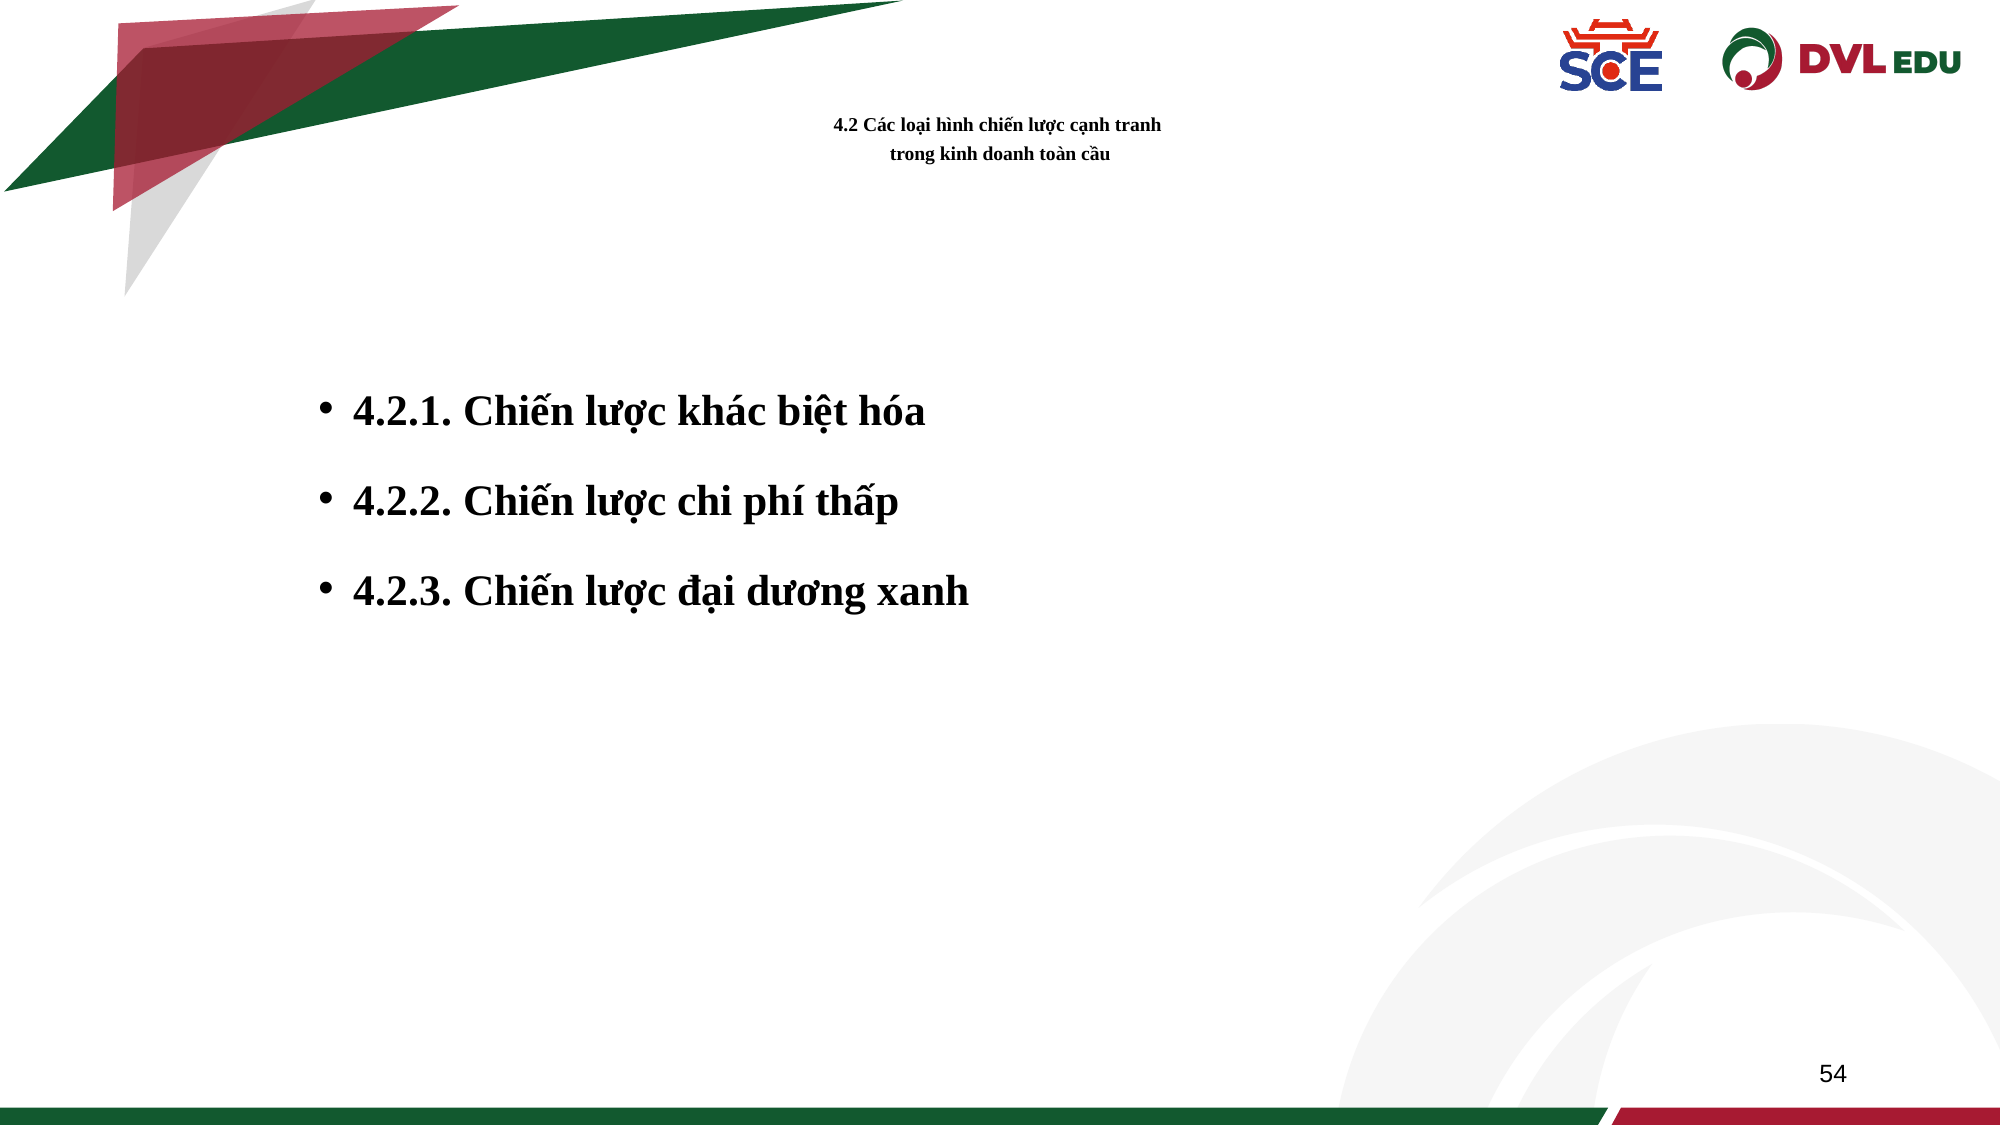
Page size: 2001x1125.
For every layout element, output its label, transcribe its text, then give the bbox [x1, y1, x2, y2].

picture [1722, 27, 1961, 91]
text_box 54 [1412, 1042, 1863, 1103]
list 4.2.1. Chiến lược khác biệt hóa 4.2.2. Chiến lược chi phí thấp 4.2.3. Chiến lược đại dương xanh [303, 347, 1082, 624]
list 4.2 Các loại hình chiến lược cạnh tranh trong kinh doanh toàn cầu [198, 107, 1802, 174]
picture [1559, 19, 1667, 91]
